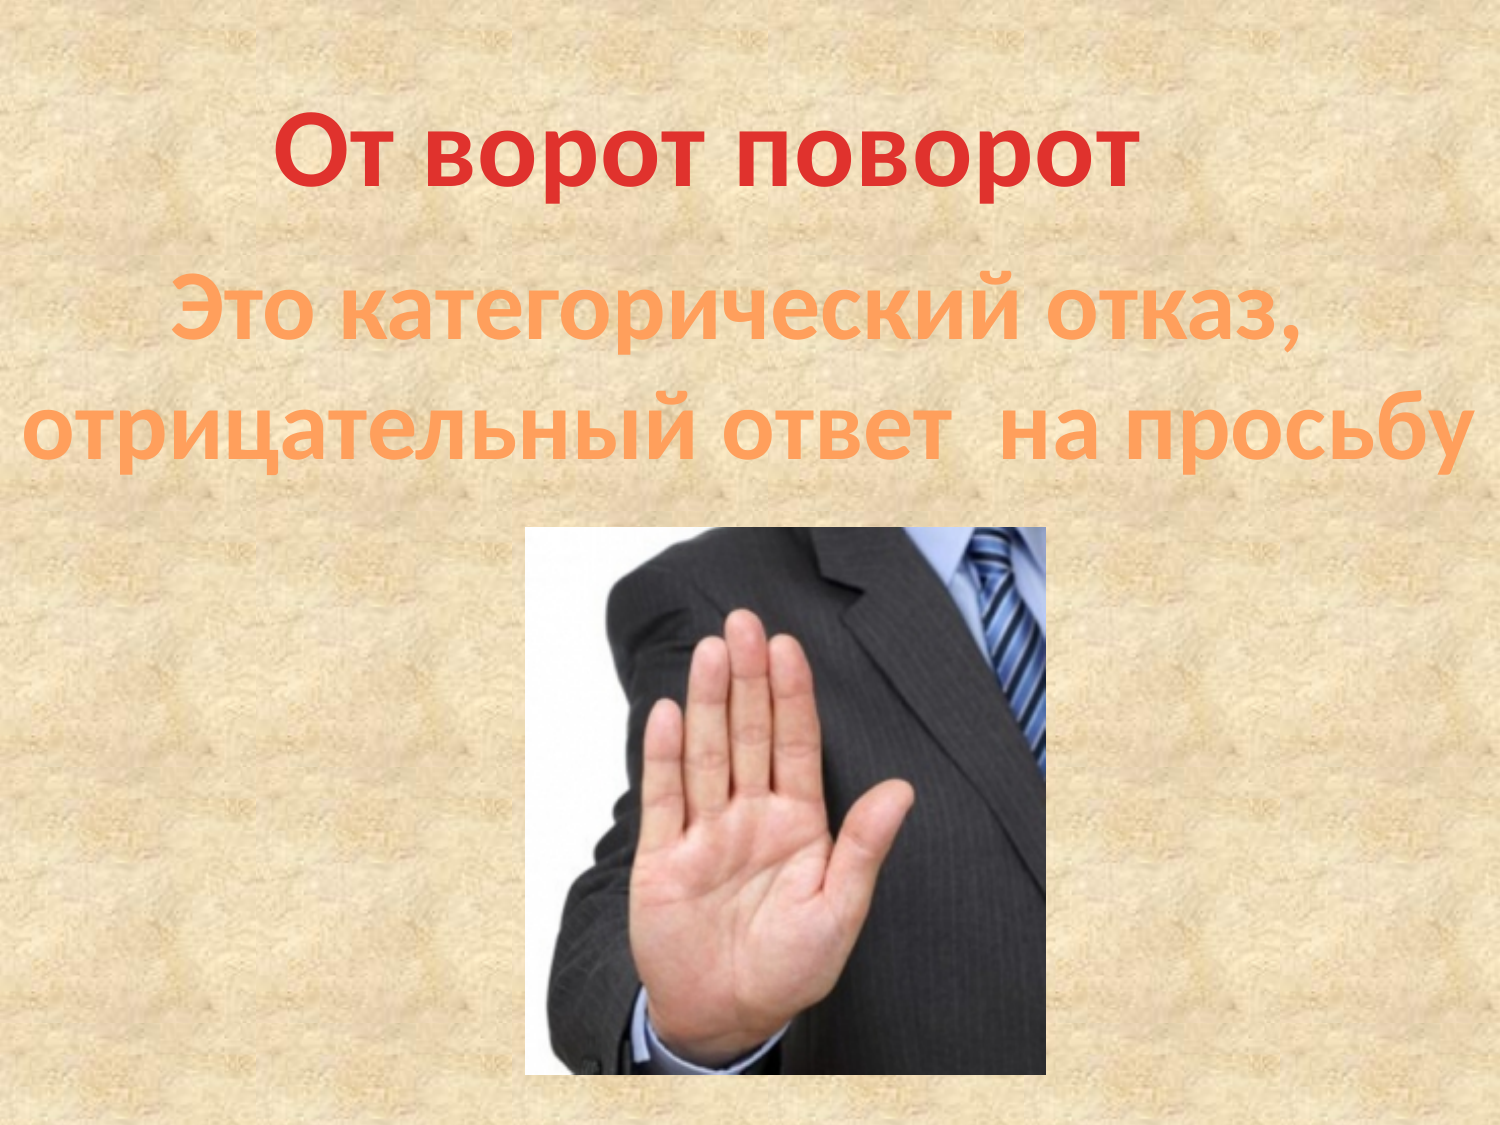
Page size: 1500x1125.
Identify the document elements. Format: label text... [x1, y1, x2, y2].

picture [0, 0, 1500, 1125]
text_box Это категорический отказ, отрицательный ответ на просьбу [6, 231, 1492, 487]
text_box От ворот поворот [258, 66, 1157, 217]
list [525, 526, 1046, 1076]
